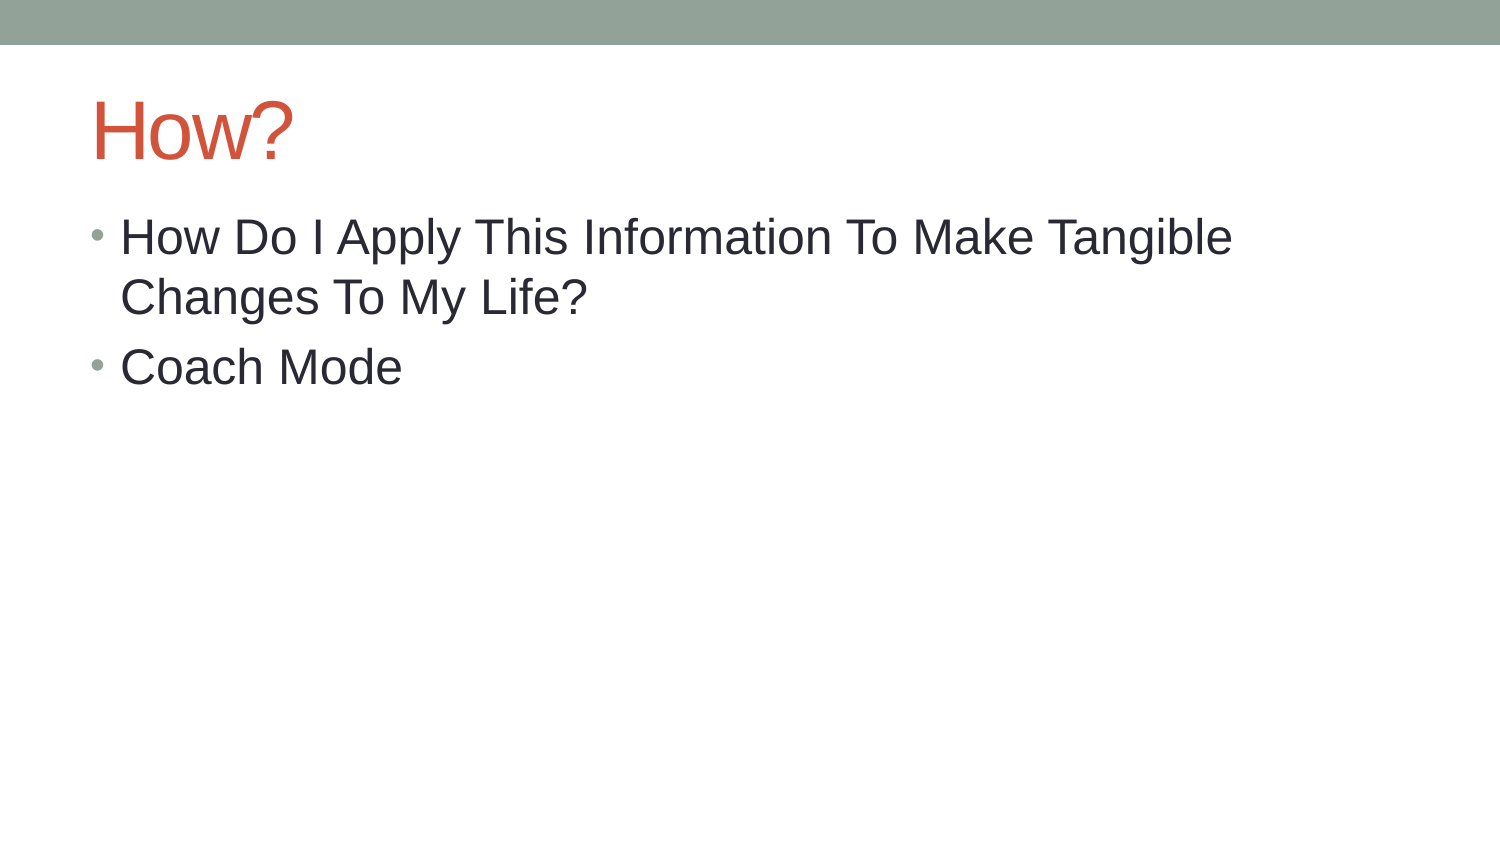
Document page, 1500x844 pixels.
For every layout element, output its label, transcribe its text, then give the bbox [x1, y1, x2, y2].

title How? [75, 65, 1425, 188]
list How Do I Apply This Information To Make Tangible Changes To My Life? Coach Mode [75, 196, 1425, 797]
